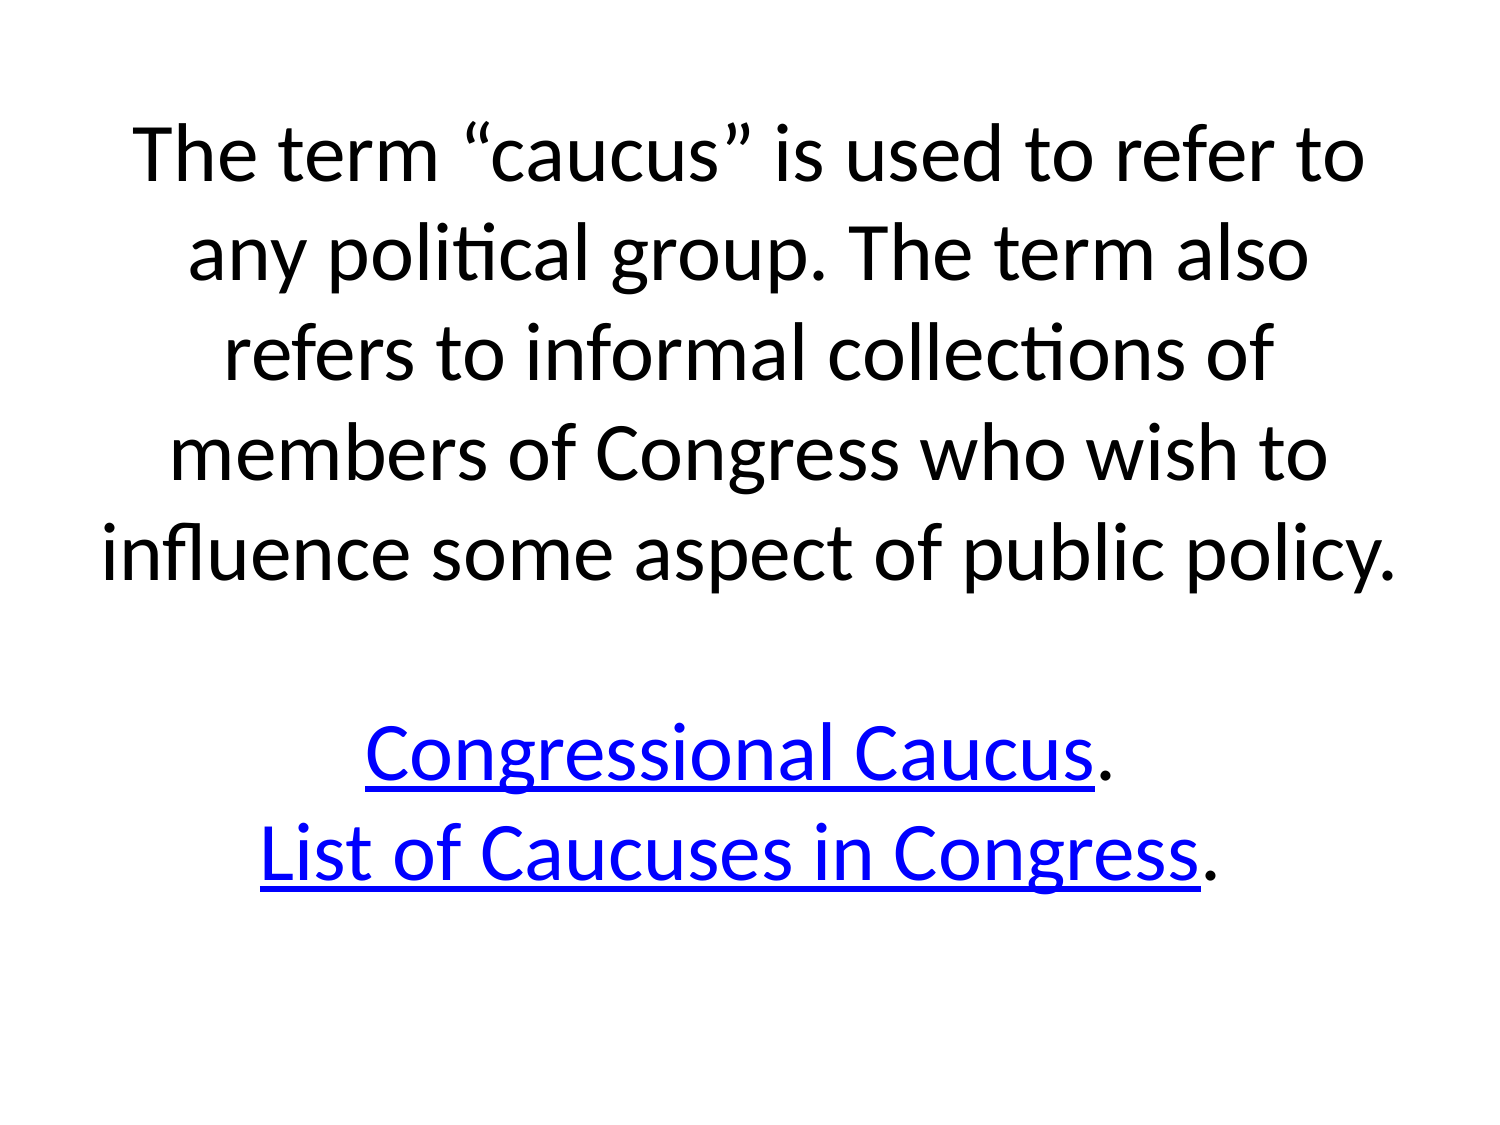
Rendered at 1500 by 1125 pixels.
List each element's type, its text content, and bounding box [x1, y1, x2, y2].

title The term “caucus” is used to refer to any political group. The term also refers to informal collections of members of Congress who wish to influence some aspect of public policy. Congressional Caucus. List of Caucuses in Congress. [74, 44, 1426, 1051]
